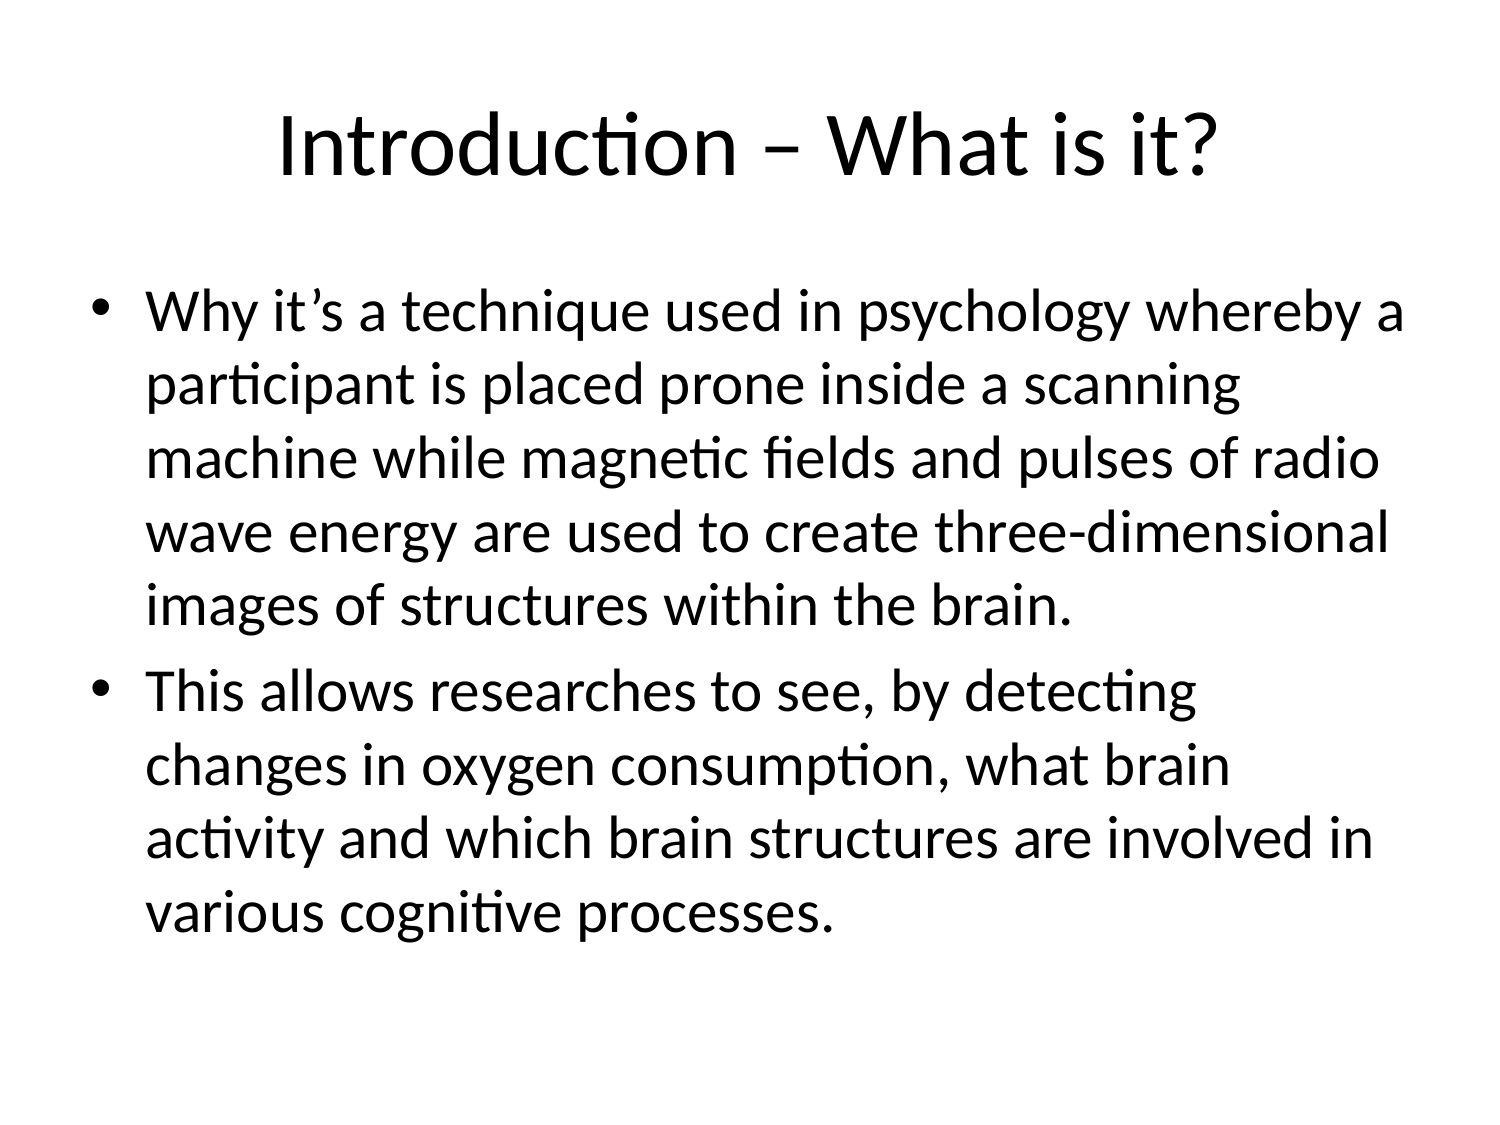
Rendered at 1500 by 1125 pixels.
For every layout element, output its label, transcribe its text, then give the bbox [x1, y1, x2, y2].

list Why it’s a technique used in psychology whereby a participant is placed prone inside a scanning machine while magnetic fields and pulses of radio wave energy are used to create three-dimensional images of structures within the brain. This allows researches to see, by detecting changes in oxygen consumption, what brain activity and which brain structures are involved in various cognitive processes. [75, 262, 1425, 1005]
title Introduction – What is it? [75, 45, 1425, 233]
